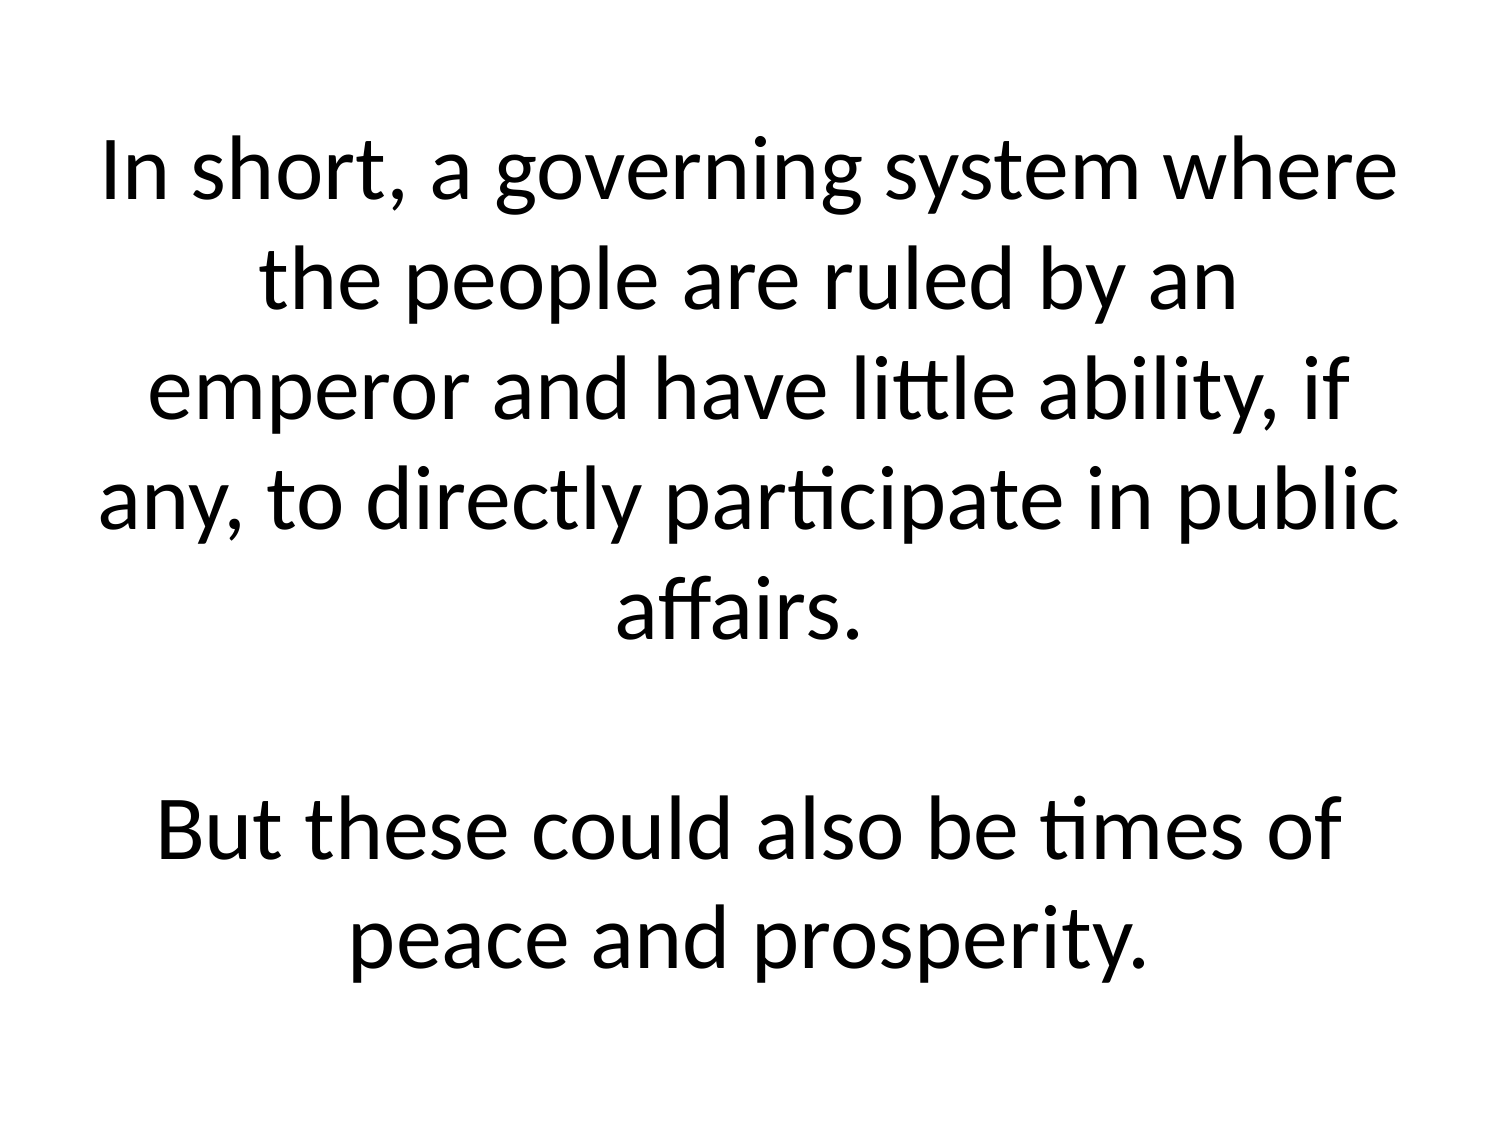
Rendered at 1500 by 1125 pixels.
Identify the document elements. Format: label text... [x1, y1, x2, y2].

title In short, a governing system where the people are ruled by an emperor and have little ability, if any, to directly participate in public affairs. But these could also be times of peace and prosperity. [74, 44, 1426, 1051]
